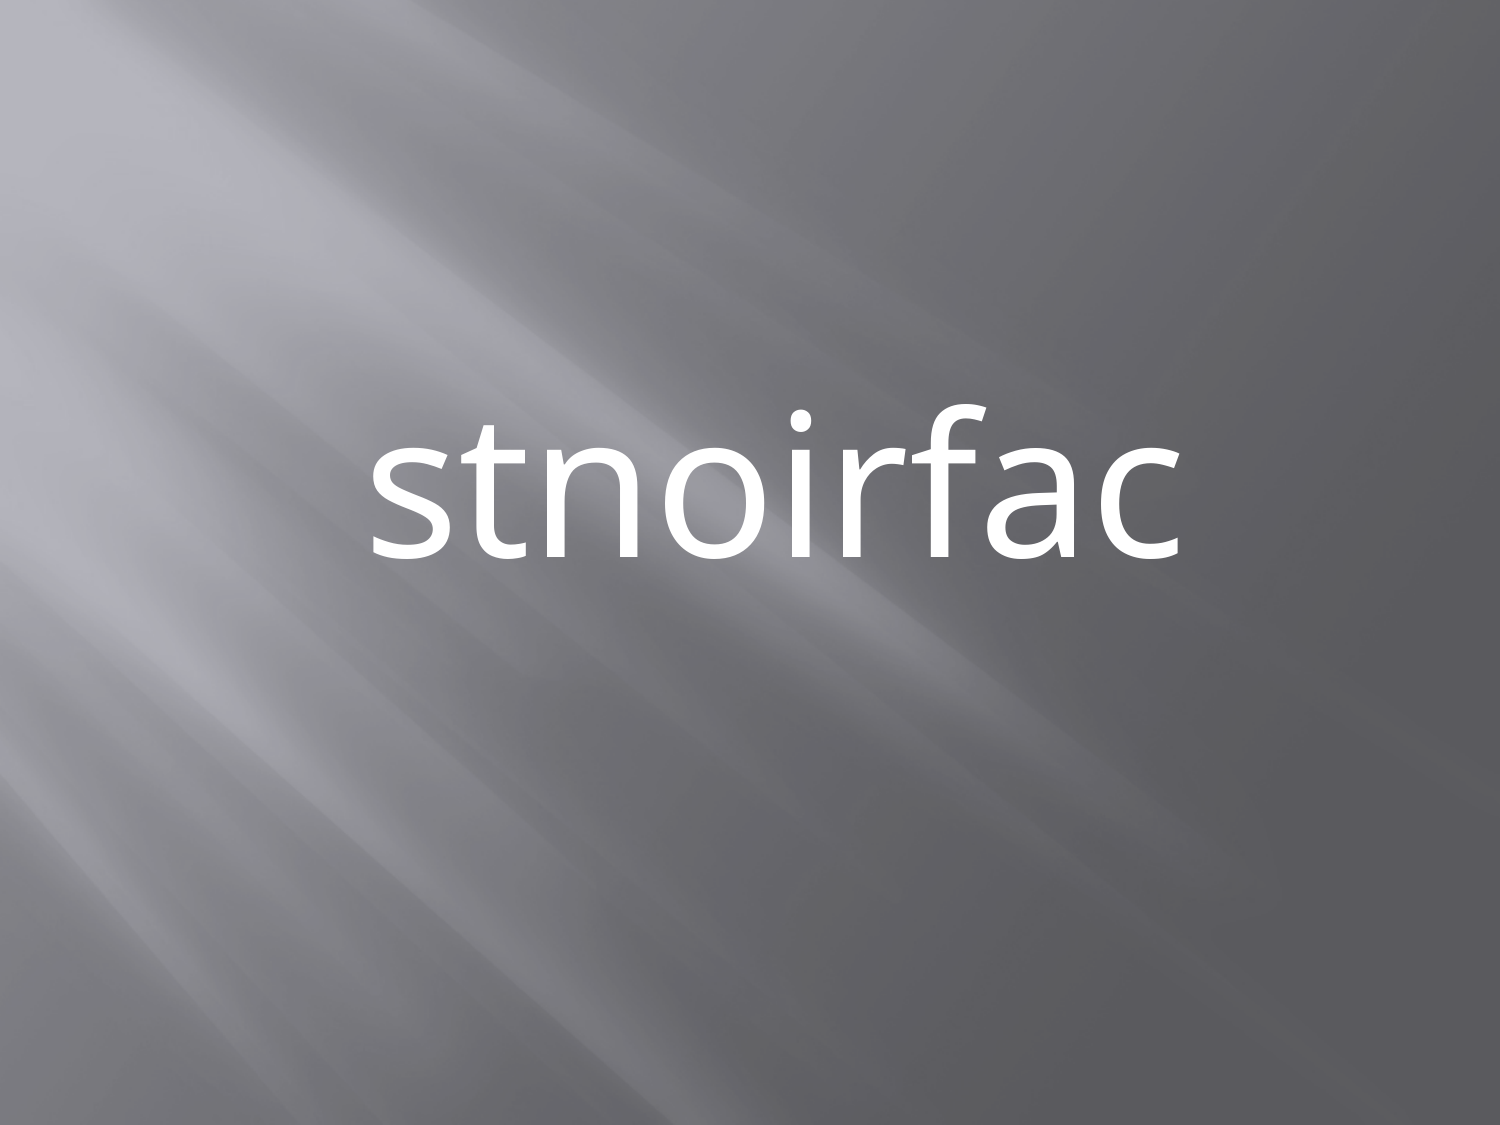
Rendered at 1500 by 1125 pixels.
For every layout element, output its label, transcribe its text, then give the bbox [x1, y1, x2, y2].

text_box stnoirfac [249, 349, 1300, 605]
